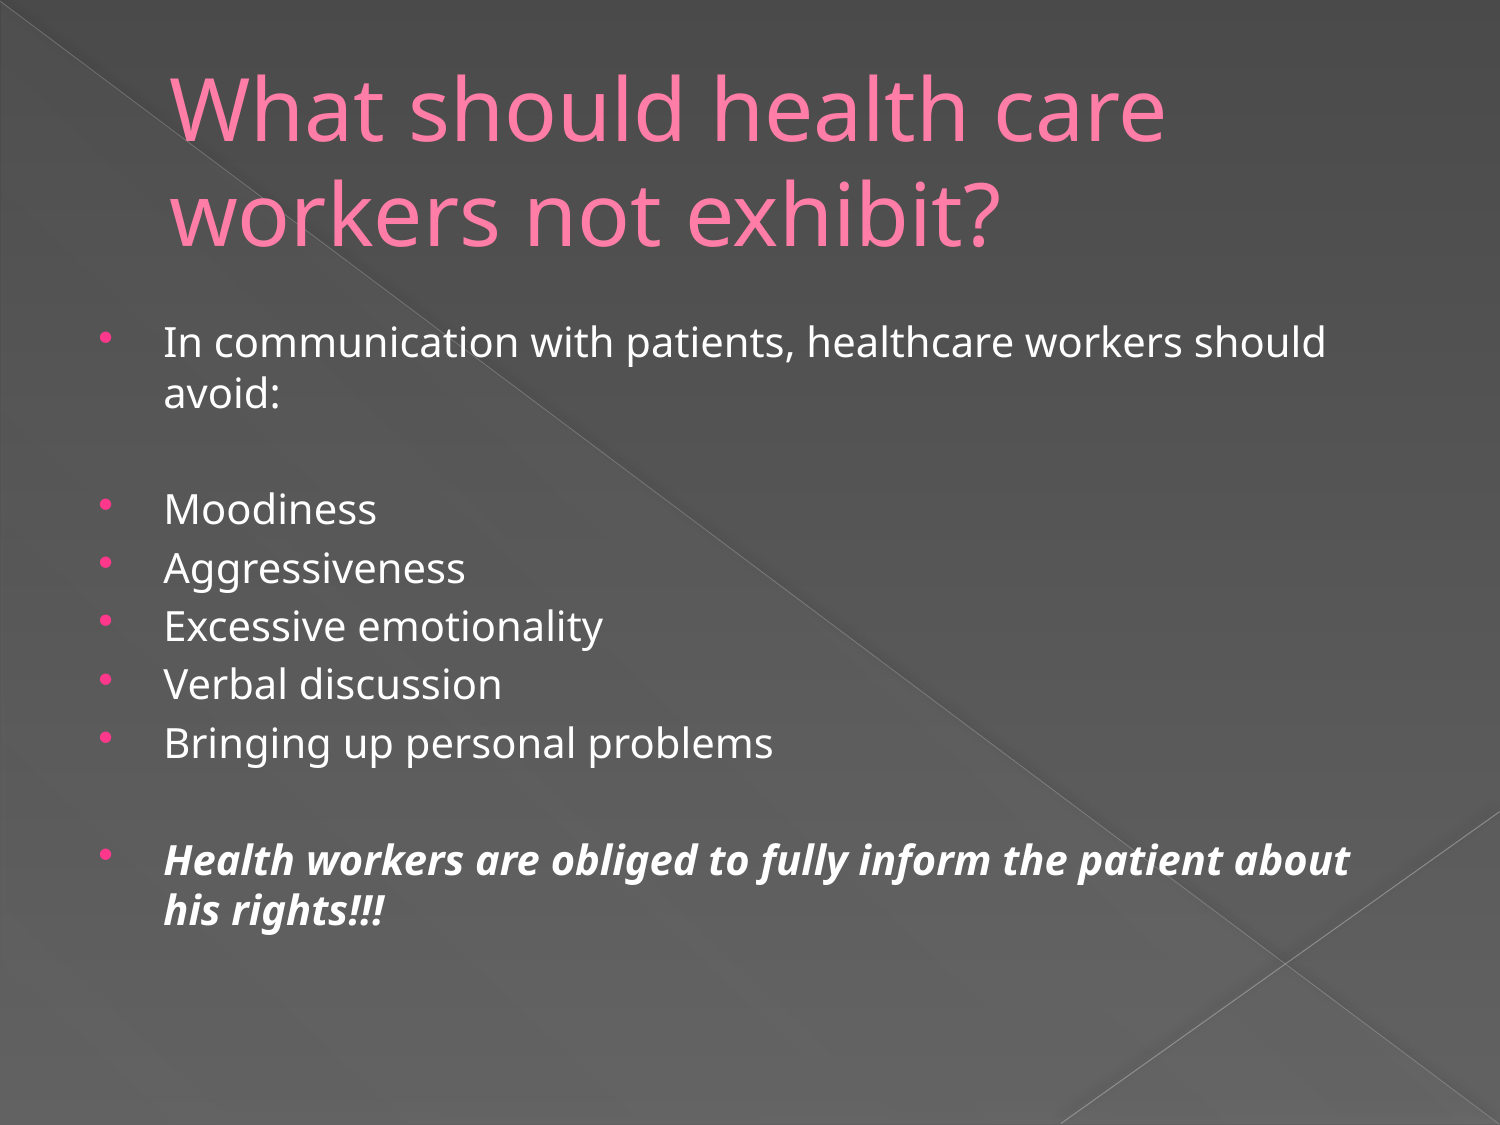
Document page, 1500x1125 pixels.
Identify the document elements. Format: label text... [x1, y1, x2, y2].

title What should health care workers not exhibit? [75, 43, 1425, 274]
list In communication with patients, healthcare workers should avoid: Moodiness Aggressiveness Excessive emotionality Verbal discussion Bringing up personal problems Health workers are obliged to fully inform the patient about his rights!!! [75, 308, 1425, 1059]
